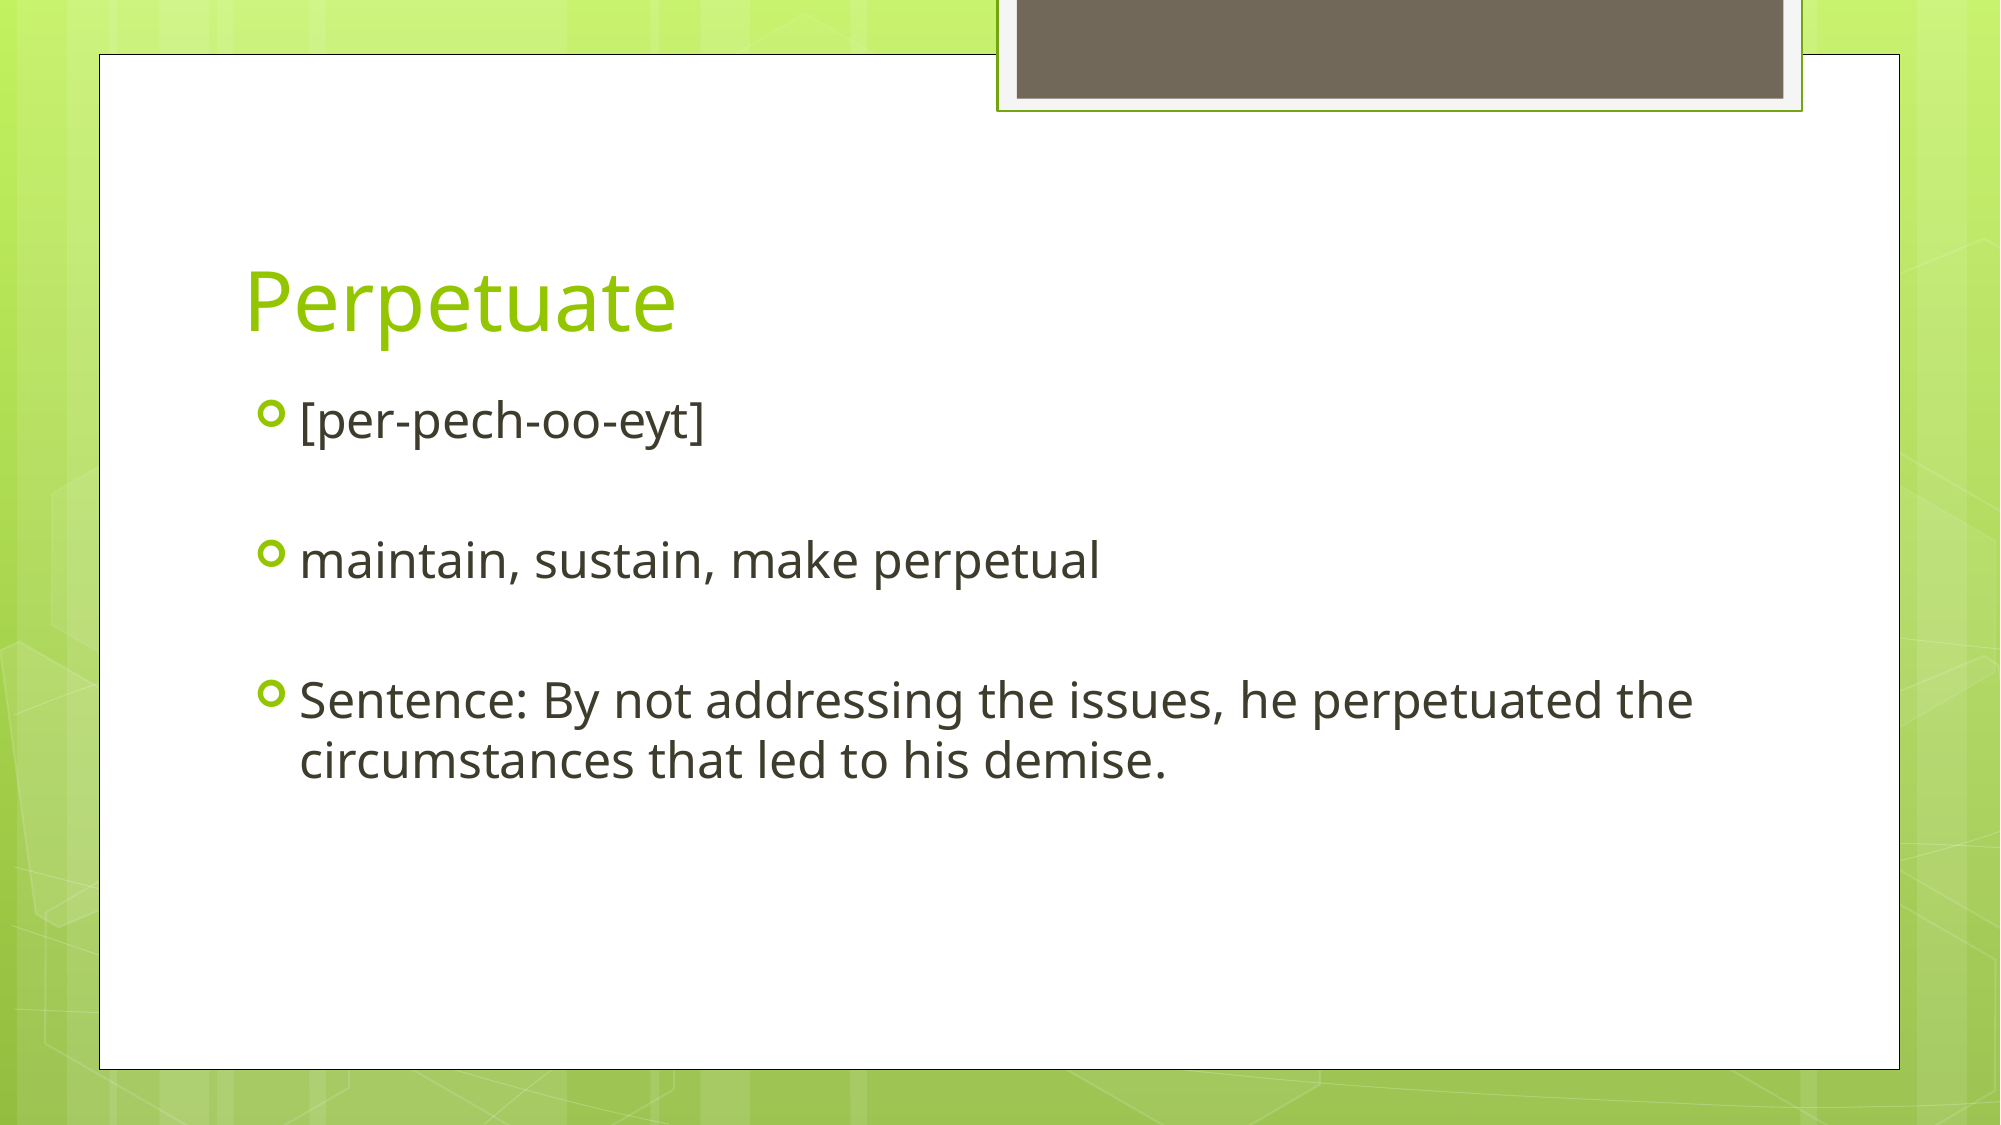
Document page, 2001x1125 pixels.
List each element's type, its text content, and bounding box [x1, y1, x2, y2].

title Perpetuate [228, 168, 1765, 357]
list [per-pech-oo-eyt] maintain, sustain, make perpetual Sentence: By not addressing the issues, he perpetuated the circumstances that led to his demise. [228, 381, 1711, 957]
